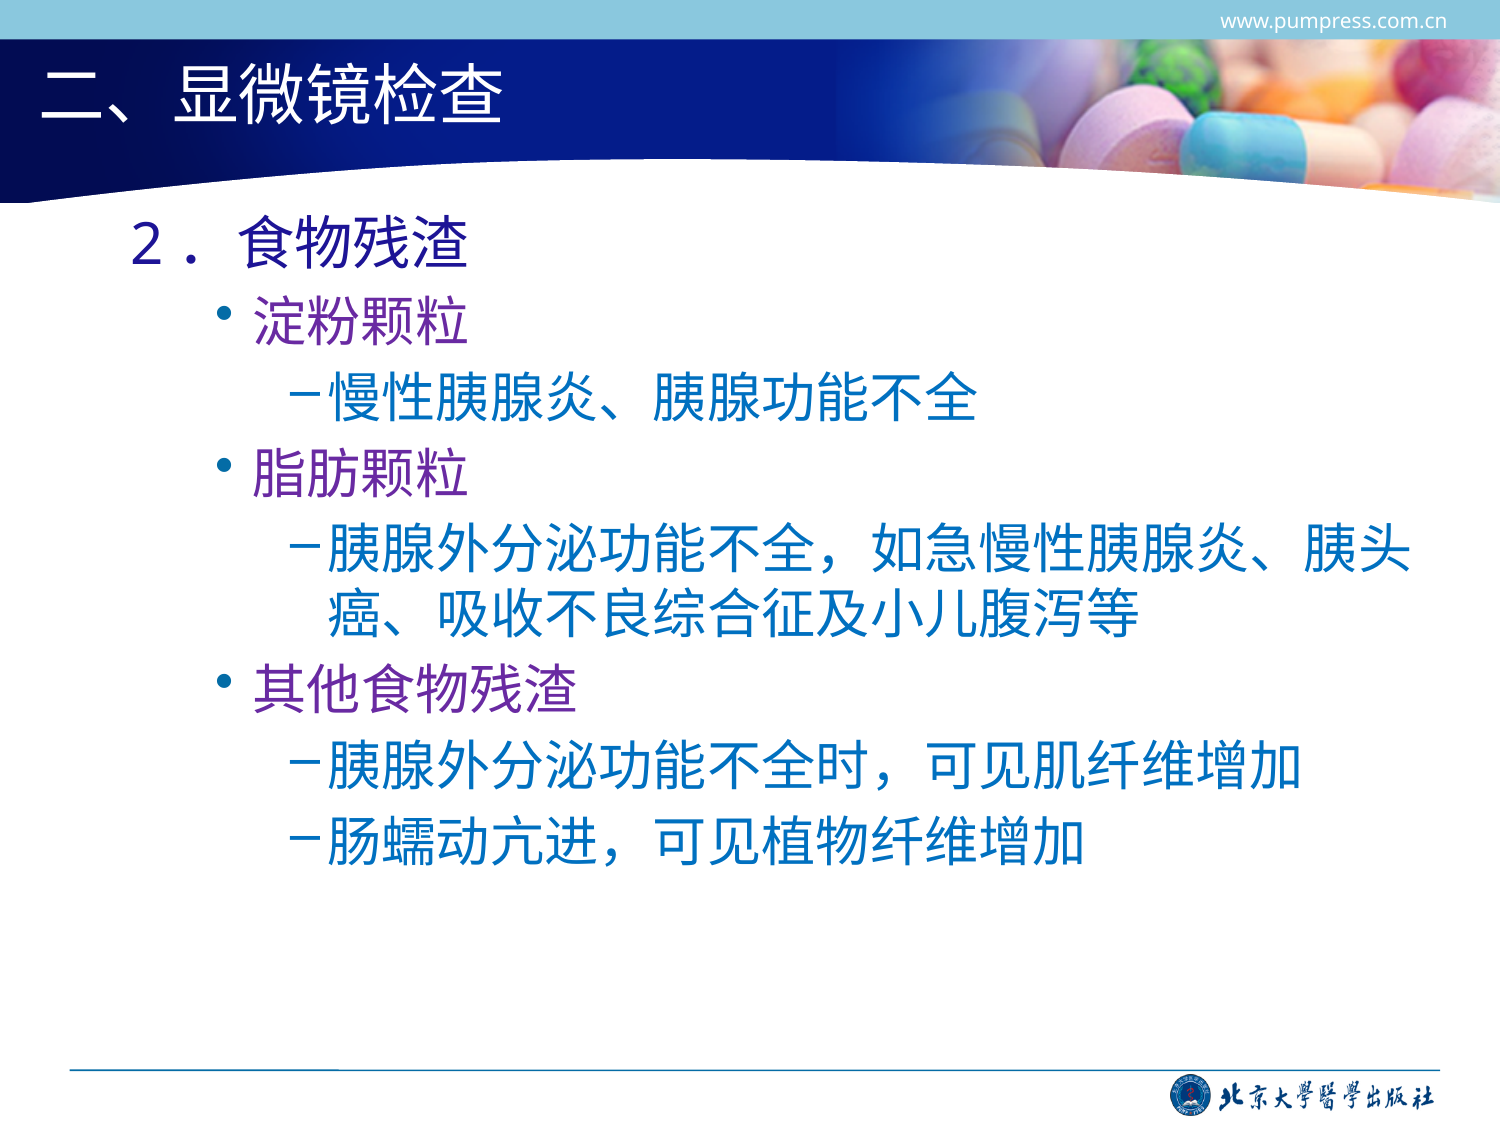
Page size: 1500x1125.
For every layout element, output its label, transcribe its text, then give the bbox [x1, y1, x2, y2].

picture [1170, 1074, 1436, 1118]
slide_number www.pumpress.com.cn [1024, 0, 1463, 38]
list 2．食物残渣 淀粉颗粒 慢性胰腺炎、胰腺功能不全 脂肪颗粒 胰腺外分泌功能不全，如急慢性胰腺炎、胰头癌、吸收不良综合征及小儿腹泻等 其他食物残渣 胰腺外分泌功能不全时，可见肌纤维增加 肠蠕动亢进，可见植物纤维增加 [49, 198, 1463, 1026]
picture [0, 40, 1500, 203]
title 二、显微镜检查 [23, 46, 1349, 140]
